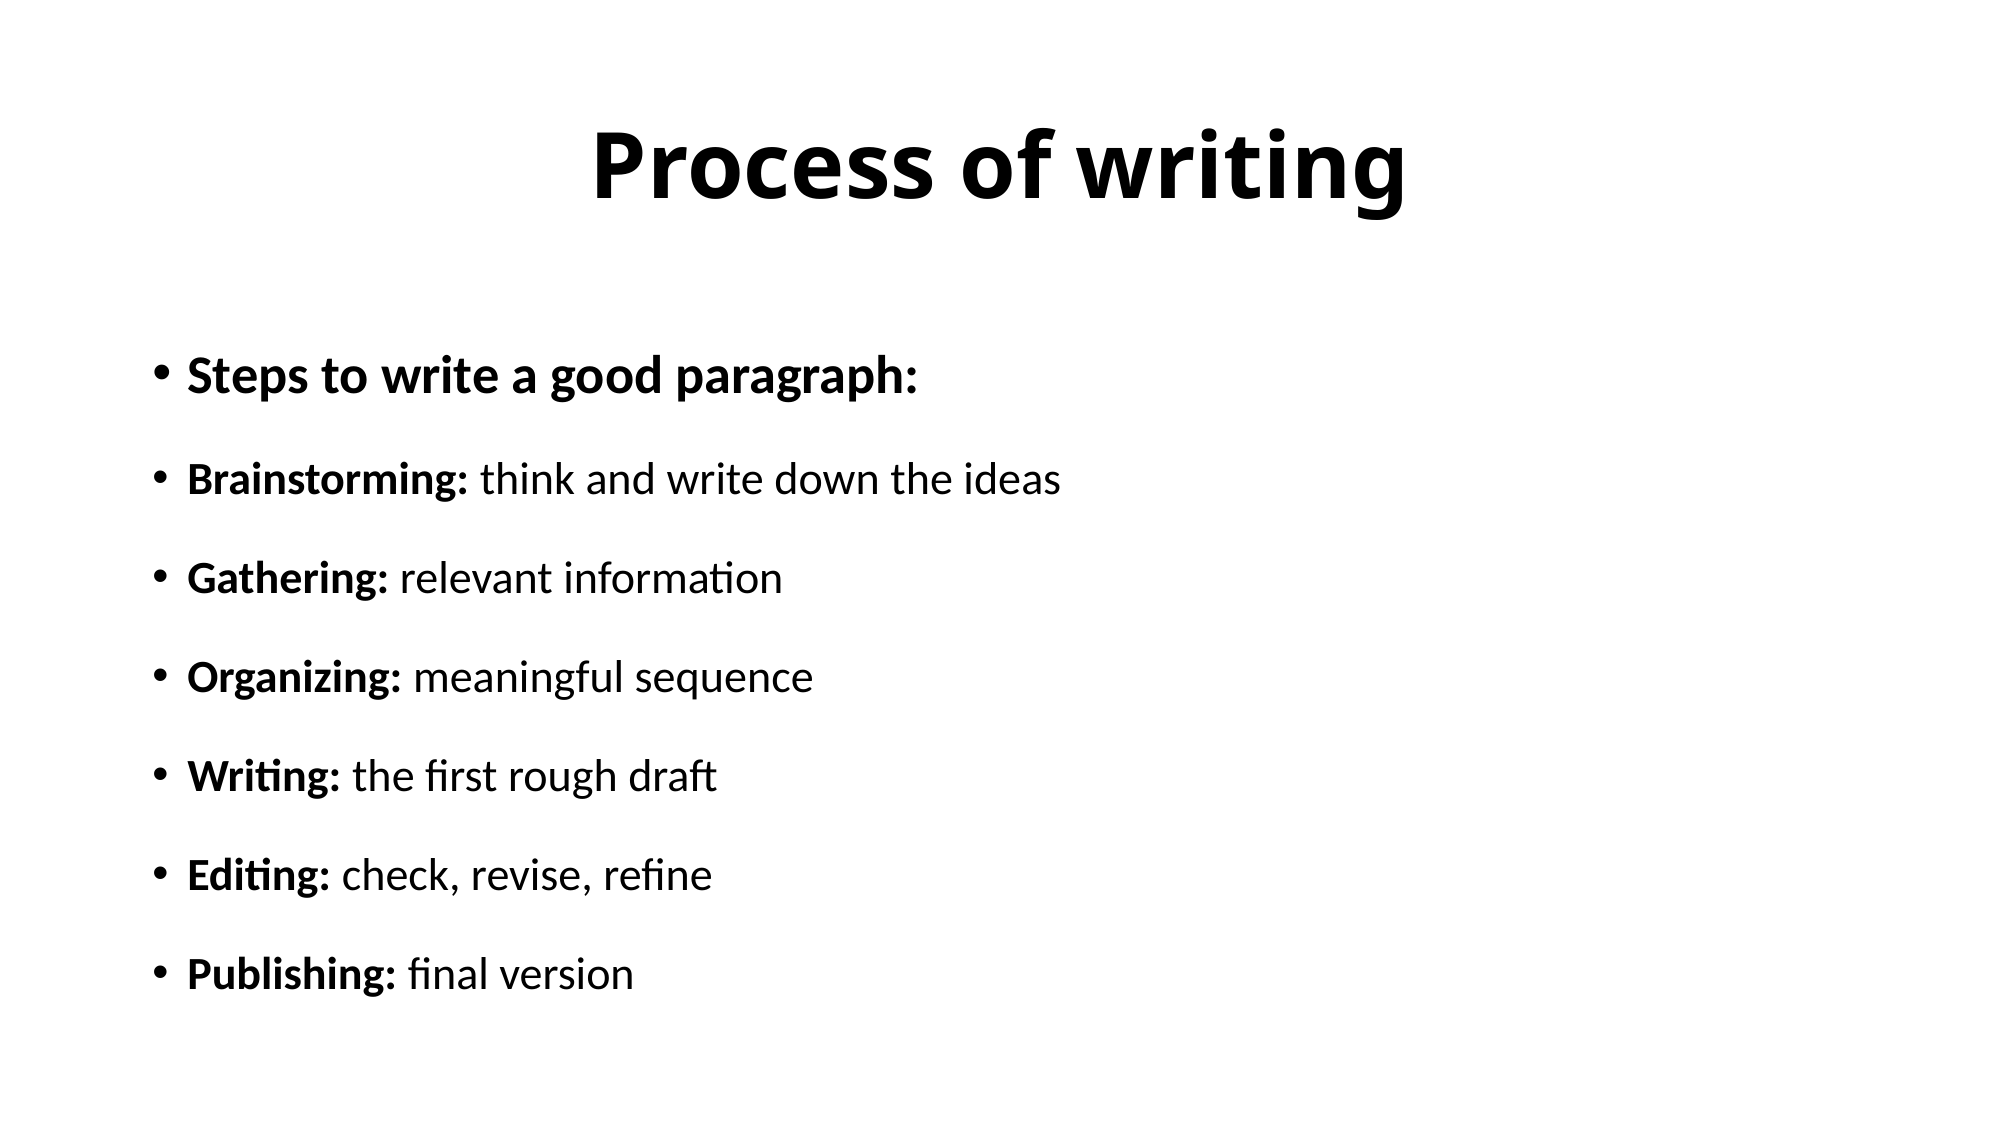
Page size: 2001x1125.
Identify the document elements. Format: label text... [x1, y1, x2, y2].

list Steps to write a good paragraph: Brainstorming: think and write down the ideas Gathering: relevant information Organizing: meaningful sequence Writing: the first rough draft Editing: check, revise, refine Publishing: final version [137, 299, 1863, 1014]
title Process of writing [137, 59, 1863, 278]
